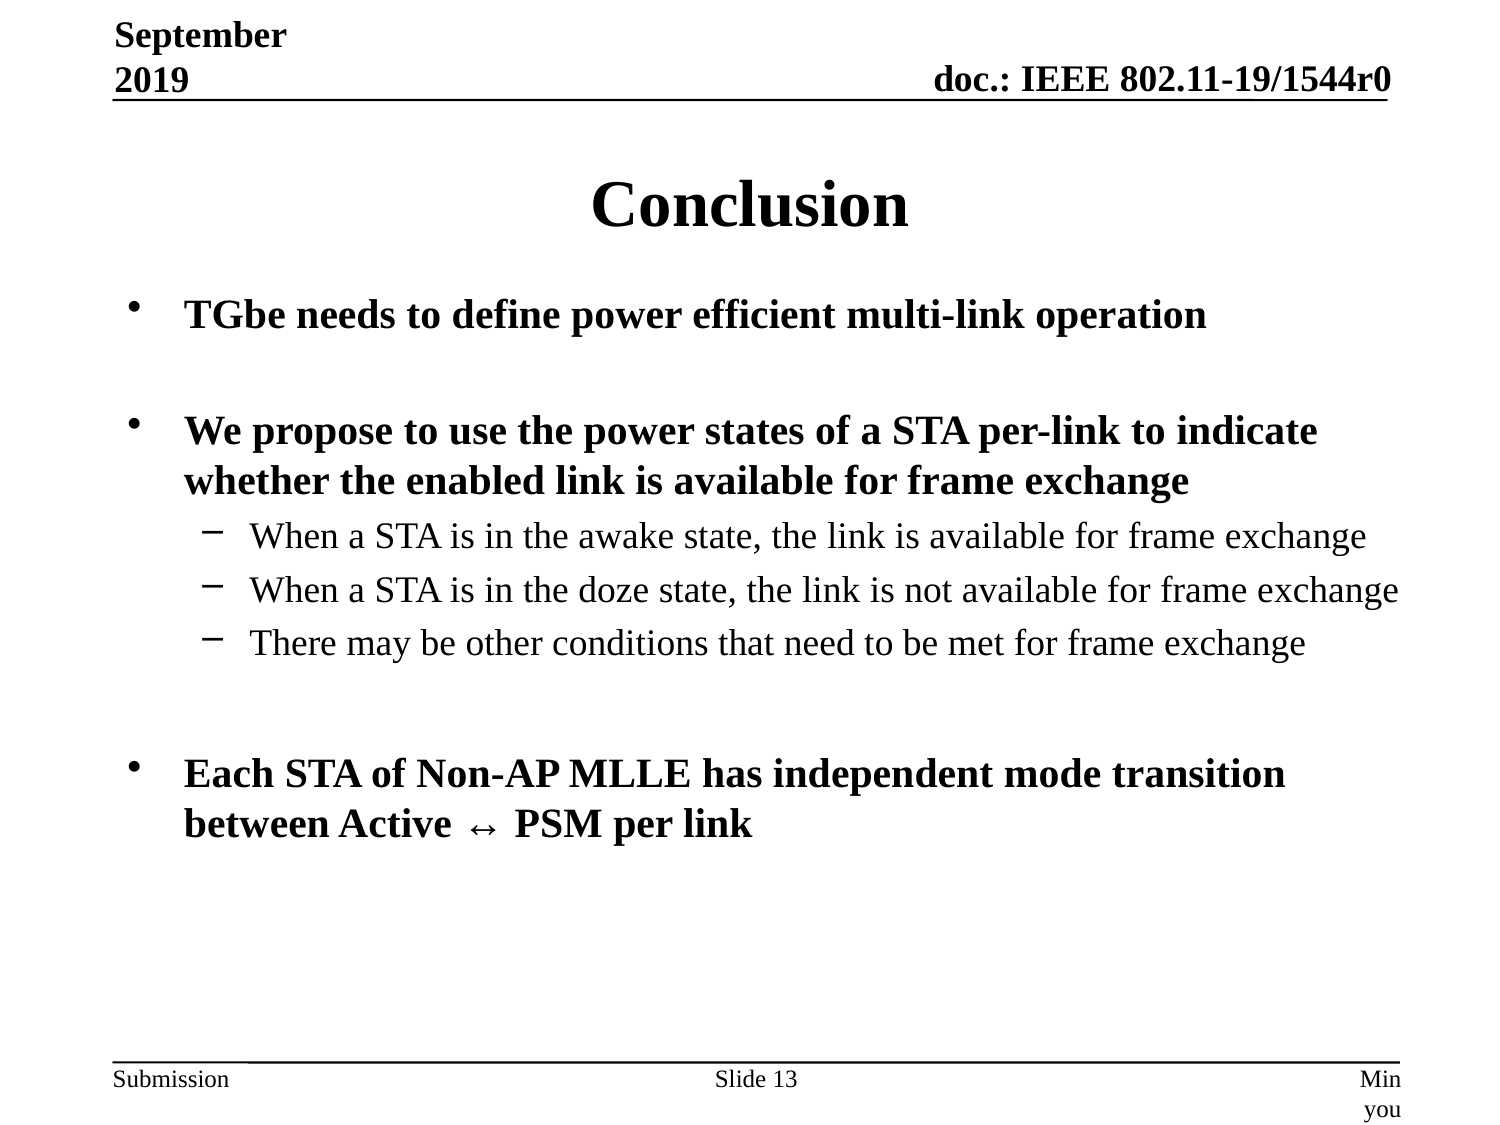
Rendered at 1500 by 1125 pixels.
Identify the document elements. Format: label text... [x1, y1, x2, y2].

title Conclusion [112, 112, 1388, 278]
list TGbe needs to define power efficient multi-link operation We propose to use the power states of a STA per-link to indicate whether the enabled link is available for frame exchange When a STA is in the awake state, the link is available for frame exchange When a STA is in the doze state, the link is not available for frame exchange There may be other conditions that need to be met for frame exchange Each STA of Non-AP MLLE has independent mode transition between Active ↔ PSM per link [112, 278, 1436, 941]
slide_number Slide 13 [712, 1061, 800, 1093]
footer Minyoung Park et.al., (Intel Corporation) [1354, 1061, 1402, 1093]
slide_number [114, 54, 309, 101]
